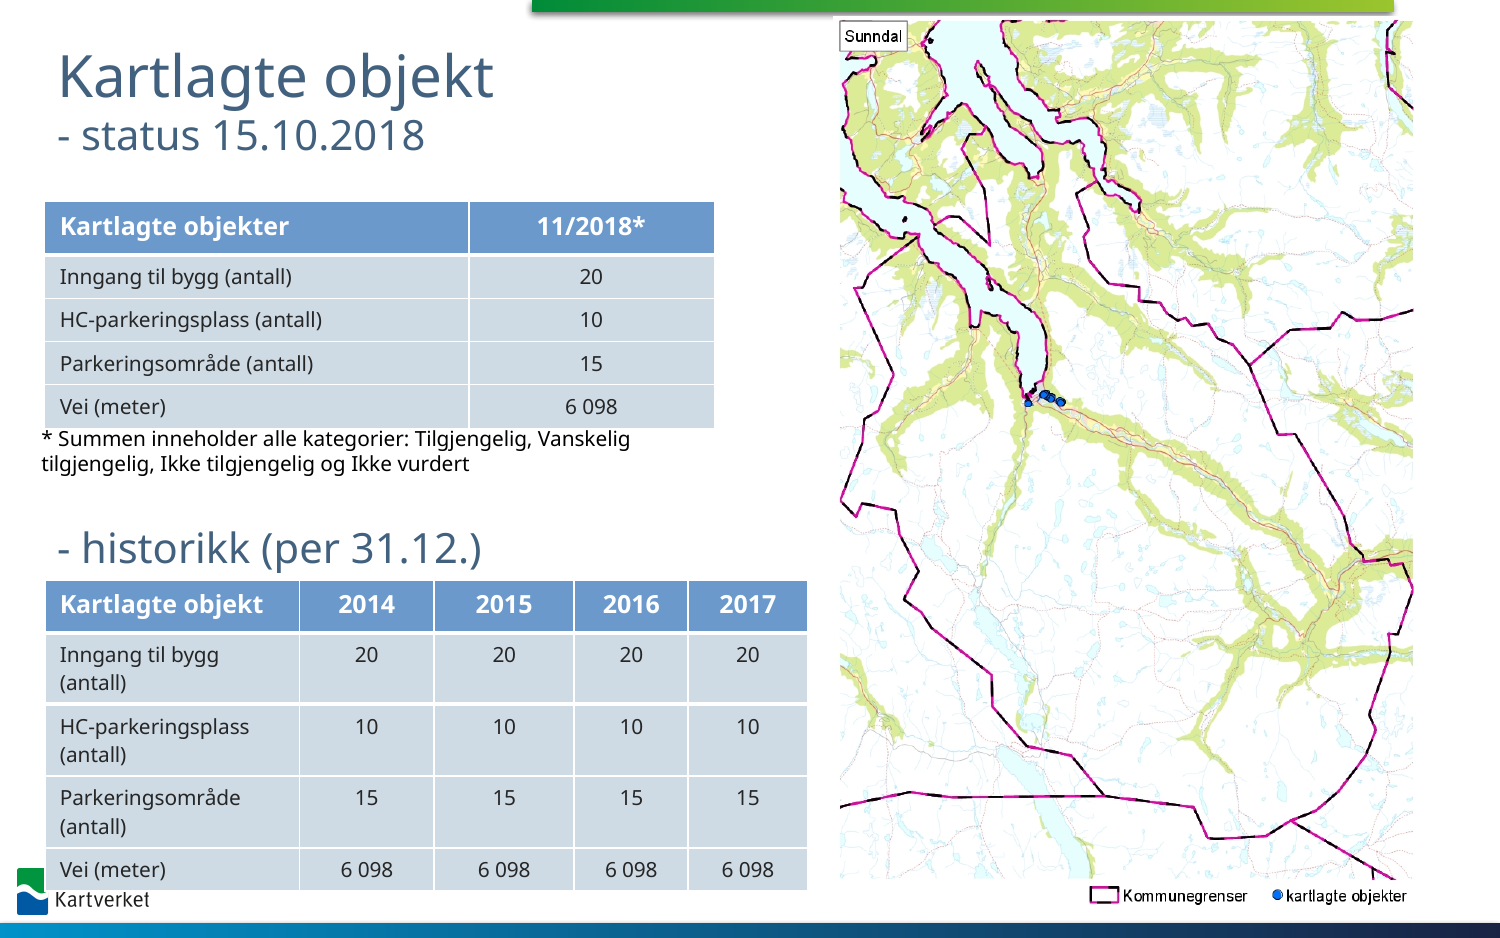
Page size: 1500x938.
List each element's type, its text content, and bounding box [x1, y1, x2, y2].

table_cell HC-parkeringsplass (antall) [45, 299, 468, 341]
table_cell 10 [470, 299, 714, 341]
table_cell HC-parkeringsplass (antall) [46, 706, 299, 775]
table_cell Vei (meter) [45, 385, 468, 417]
table_cell 6 098 [575, 849, 687, 890]
table_cell 6 098 [689, 849, 807, 890]
table_cell 15 [470, 342, 714, 384]
table_cell 20 [689, 635, 807, 702]
table_cell Inngang til bygg (antall) [46, 635, 299, 702]
table_cell Inngang til bygg (antall) [45, 257, 468, 298]
table_cell 20 [575, 635, 687, 702]
table_cell Parkeringsområde (antall) [46, 777, 299, 847]
table_cell 10 [435, 706, 573, 775]
table_header Kartlagte objekt [46, 581, 299, 631]
table_cell 15 [300, 777, 433, 847]
table_cell 6 098 [435, 849, 573, 890]
table_cell 15 [435, 777, 573, 847]
table_cell 10 [689, 706, 807, 775]
table_cell 6 098 [300, 849, 433, 890]
table_cell 15 [689, 777, 807, 847]
text_box - historikk (per 31.12.) [42, 496, 828, 580]
table_header Kartlagte objekter [45, 202, 468, 253]
table_cell 20 [300, 635, 433, 702]
table_cell 10 [575, 706, 687, 775]
table_cell Vei (meter) [46, 849, 299, 890]
table_header 2014 [300, 581, 433, 631]
table_header 11/2018* [470, 202, 714, 253]
table_header 2016 [575, 581, 687, 631]
table_header 2017 [689, 581, 807, 631]
text_box Kartlagte objekt - status 15.10.2018 [42, 24, 828, 167]
table_header 2015 [435, 581, 573, 631]
table_cell Parkeringsområde (antall) [45, 342, 468, 384]
text_box * Summen inneholder alle kategorier: Tilgjengelig, Vanskelig tilgjengelig, Ikke tilgjengelig og Ikke vurdert [26, 417, 711, 483]
table_cell 10 [300, 706, 433, 775]
table_cell 6 098 [470, 385, 714, 428]
table_cell 20 [470, 257, 714, 298]
picture [833, 16, 1419, 913]
table_cell 15 [575, 777, 687, 847]
table_cell 20 [435, 635, 573, 702]
